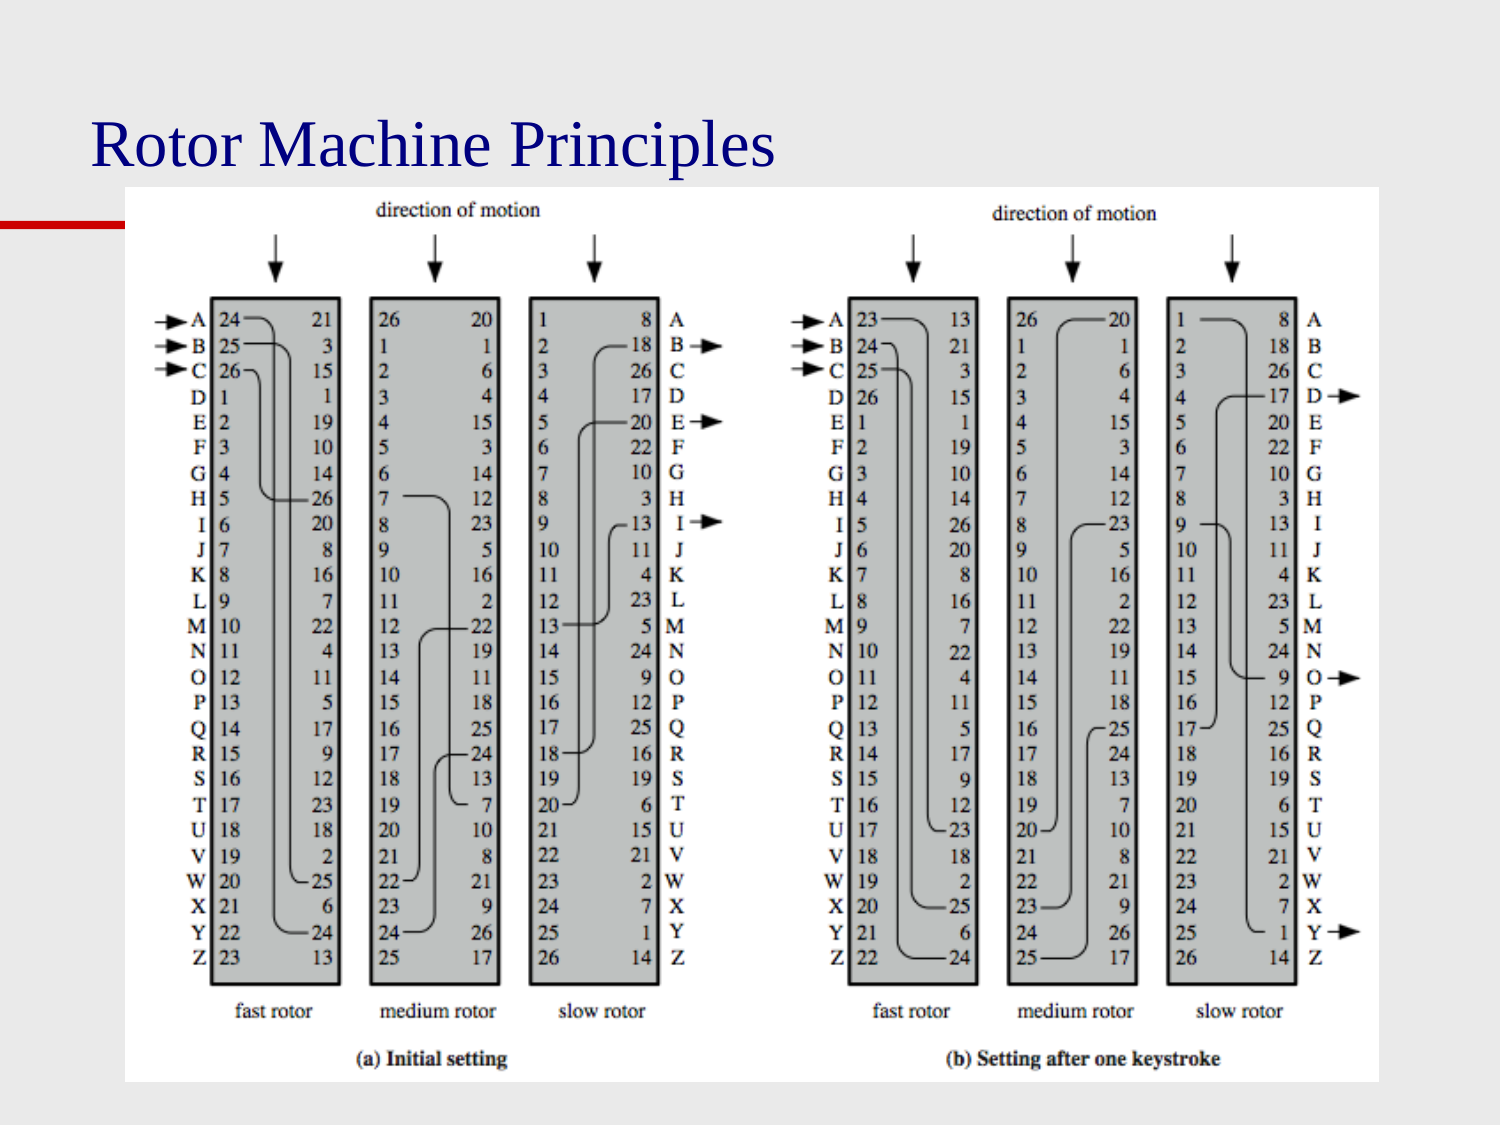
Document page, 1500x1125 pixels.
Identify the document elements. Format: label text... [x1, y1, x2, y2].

picture [124, 187, 1379, 1082]
title Rotor Machine Principles [74, 0, 1426, 188]
